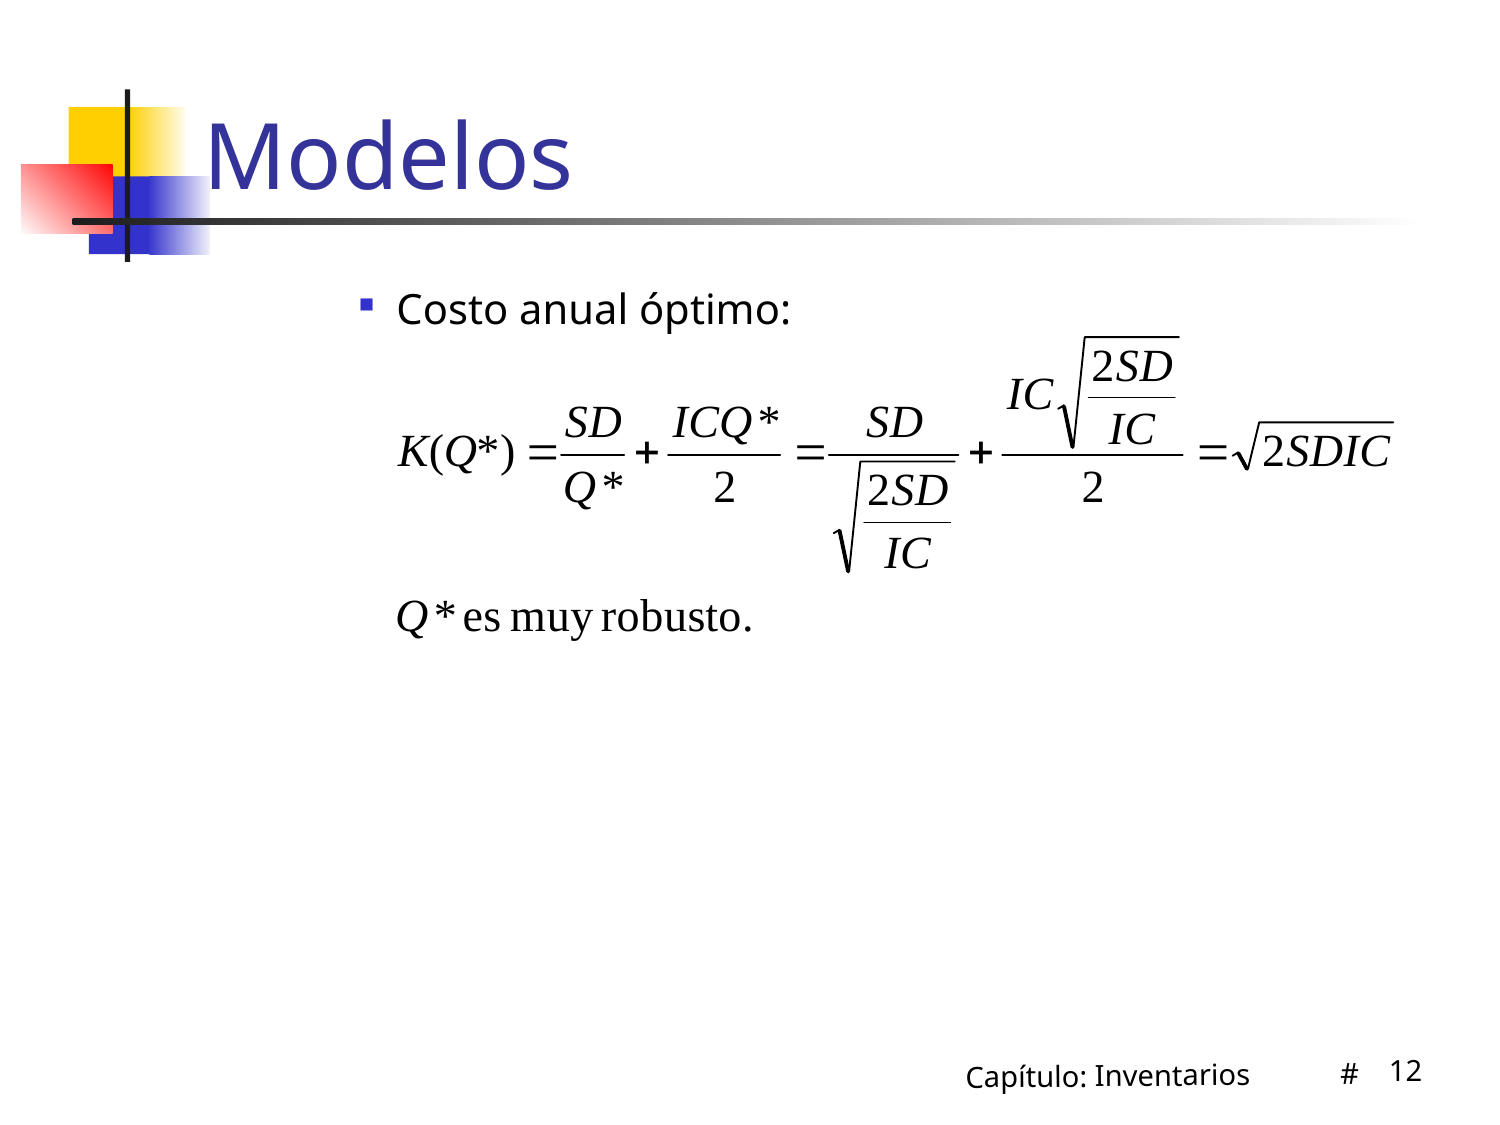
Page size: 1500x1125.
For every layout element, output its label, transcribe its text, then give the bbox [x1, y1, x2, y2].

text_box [389, 327, 1403, 651]
footer Capítulo: Inventarios # [923, 1028, 1402, 1108]
list Costo anual óptimo: [193, 274, 1470, 1007]
title Modelos [188, 27, 1468, 216]
slide_number 12 [1124, 1024, 1438, 1101]
